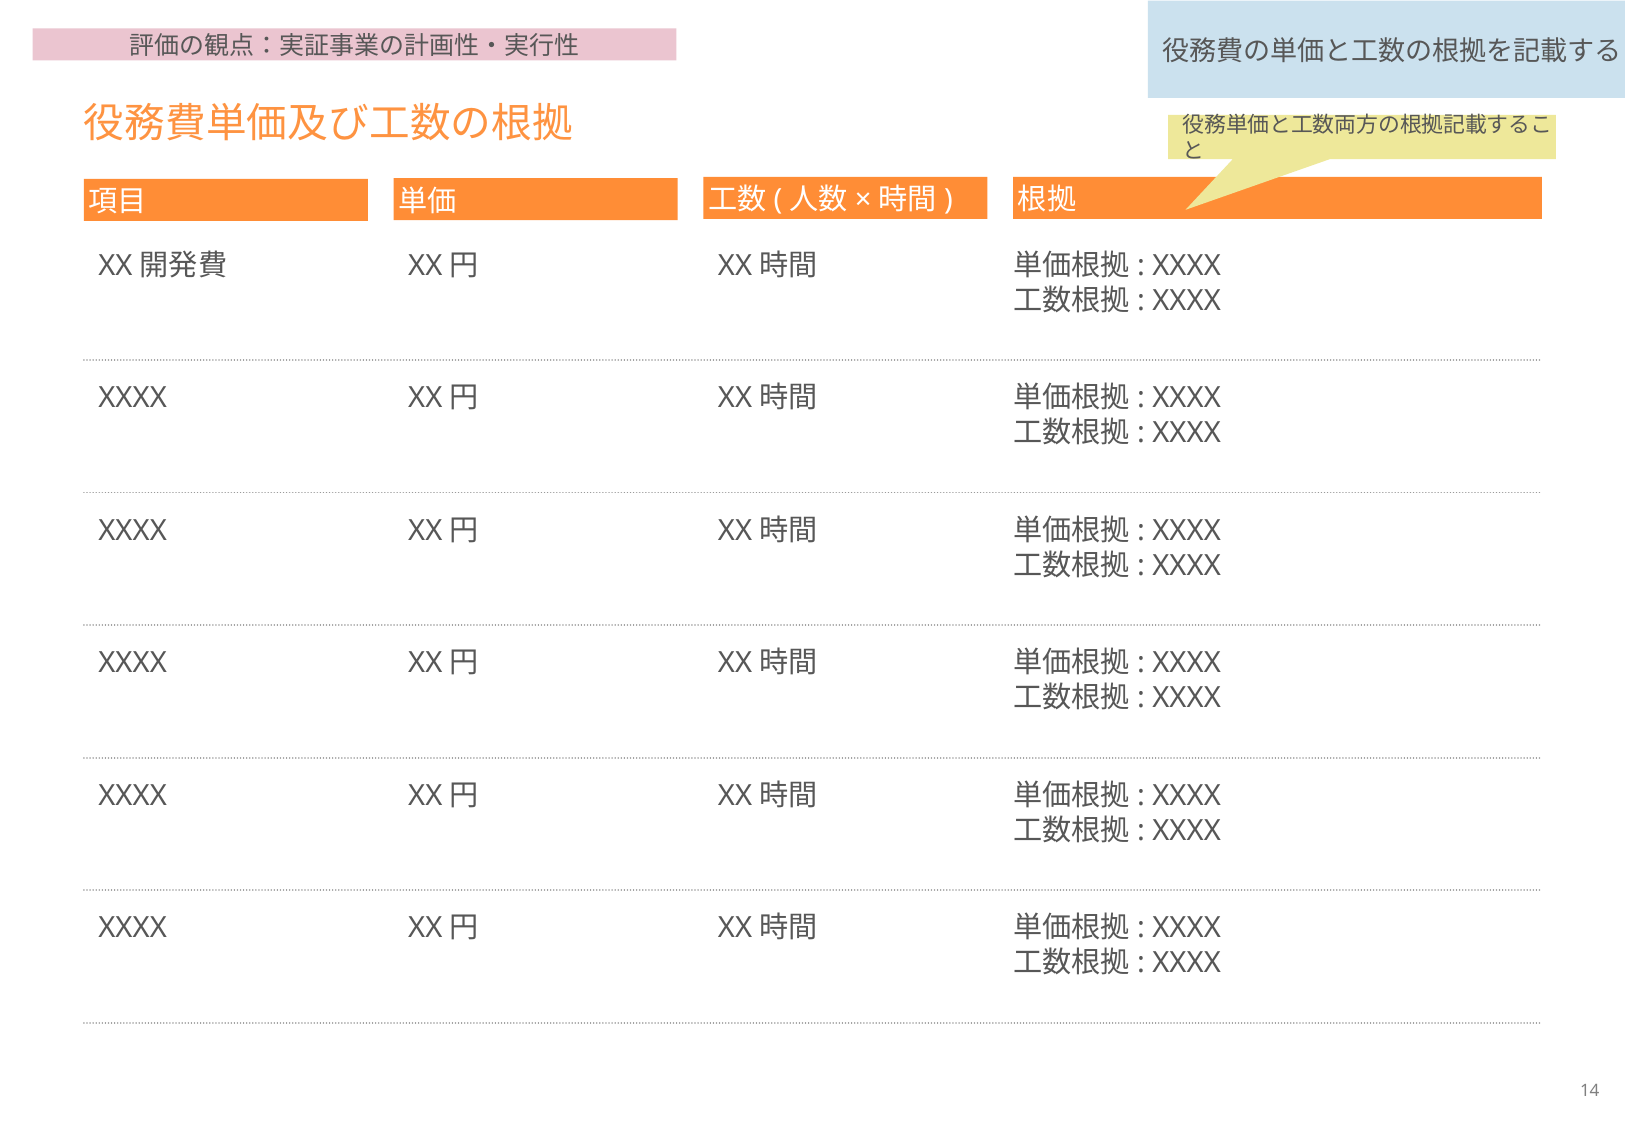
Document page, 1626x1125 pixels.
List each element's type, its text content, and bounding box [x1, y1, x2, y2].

text_box 単価 [393, 178, 678, 221]
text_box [83, 245, 1542, 1024]
title 役務費単価及び工数の根拠 [83, 102, 1542, 147]
text_box 根拠 [1013, 176, 1542, 219]
text_box 項目 [83, 178, 368, 221]
text_box 役務単価と工数両方の根拠記載すること [1167, 114, 1557, 211]
text_box 役務費の単価と工数の根拠を記載する [1147, 0, 1625, 99]
text_box 評価の観点：実証事業の計画性・実行性 [32, 27, 677, 61]
text_box 工数(人数×時間) [703, 176, 988, 219]
